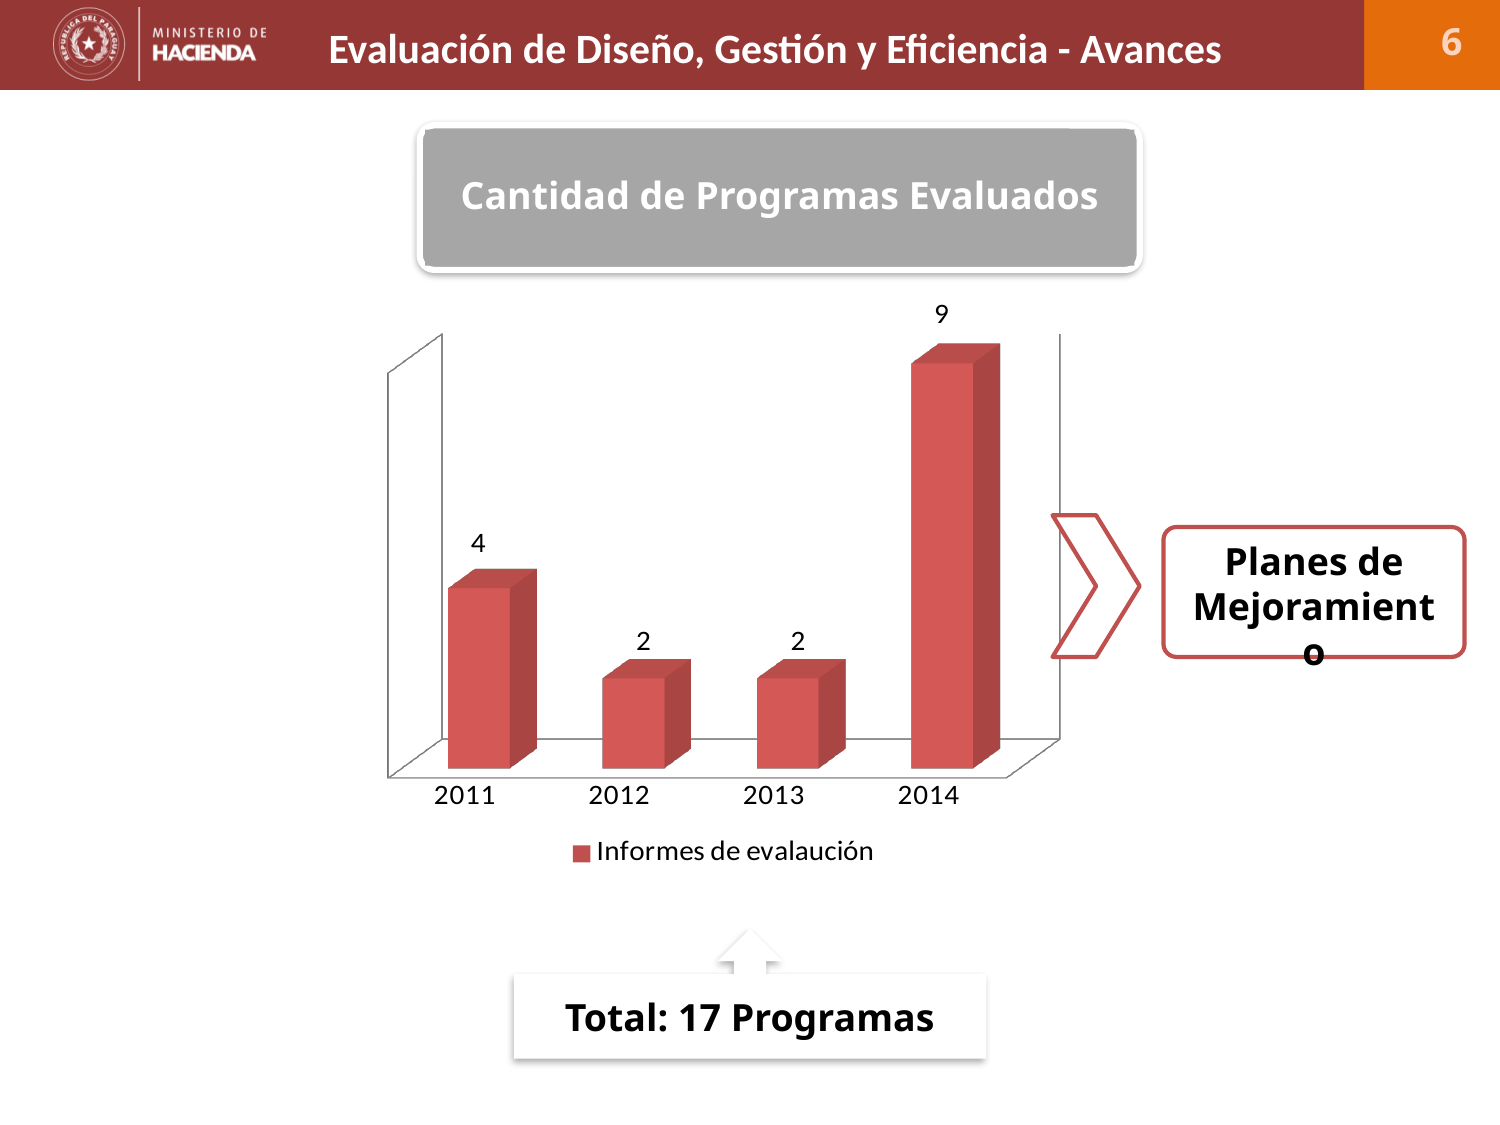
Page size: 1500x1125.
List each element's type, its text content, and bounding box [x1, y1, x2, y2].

text_box Total: 17 Programas [511, 926, 989, 1061]
slide_number 6 [1451, 13, 1478, 74]
title Evaluación de Diseño, Gestión y Eficiencia - Avances [100, 0, 1451, 95]
text_box [1081, 513, 1142, 660]
text_box Planes de Mejoramiento [1161, 524, 1467, 660]
picture [53, 7, 100, 81]
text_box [419, 125, 1140, 271]
chart [371, 302, 1077, 875]
